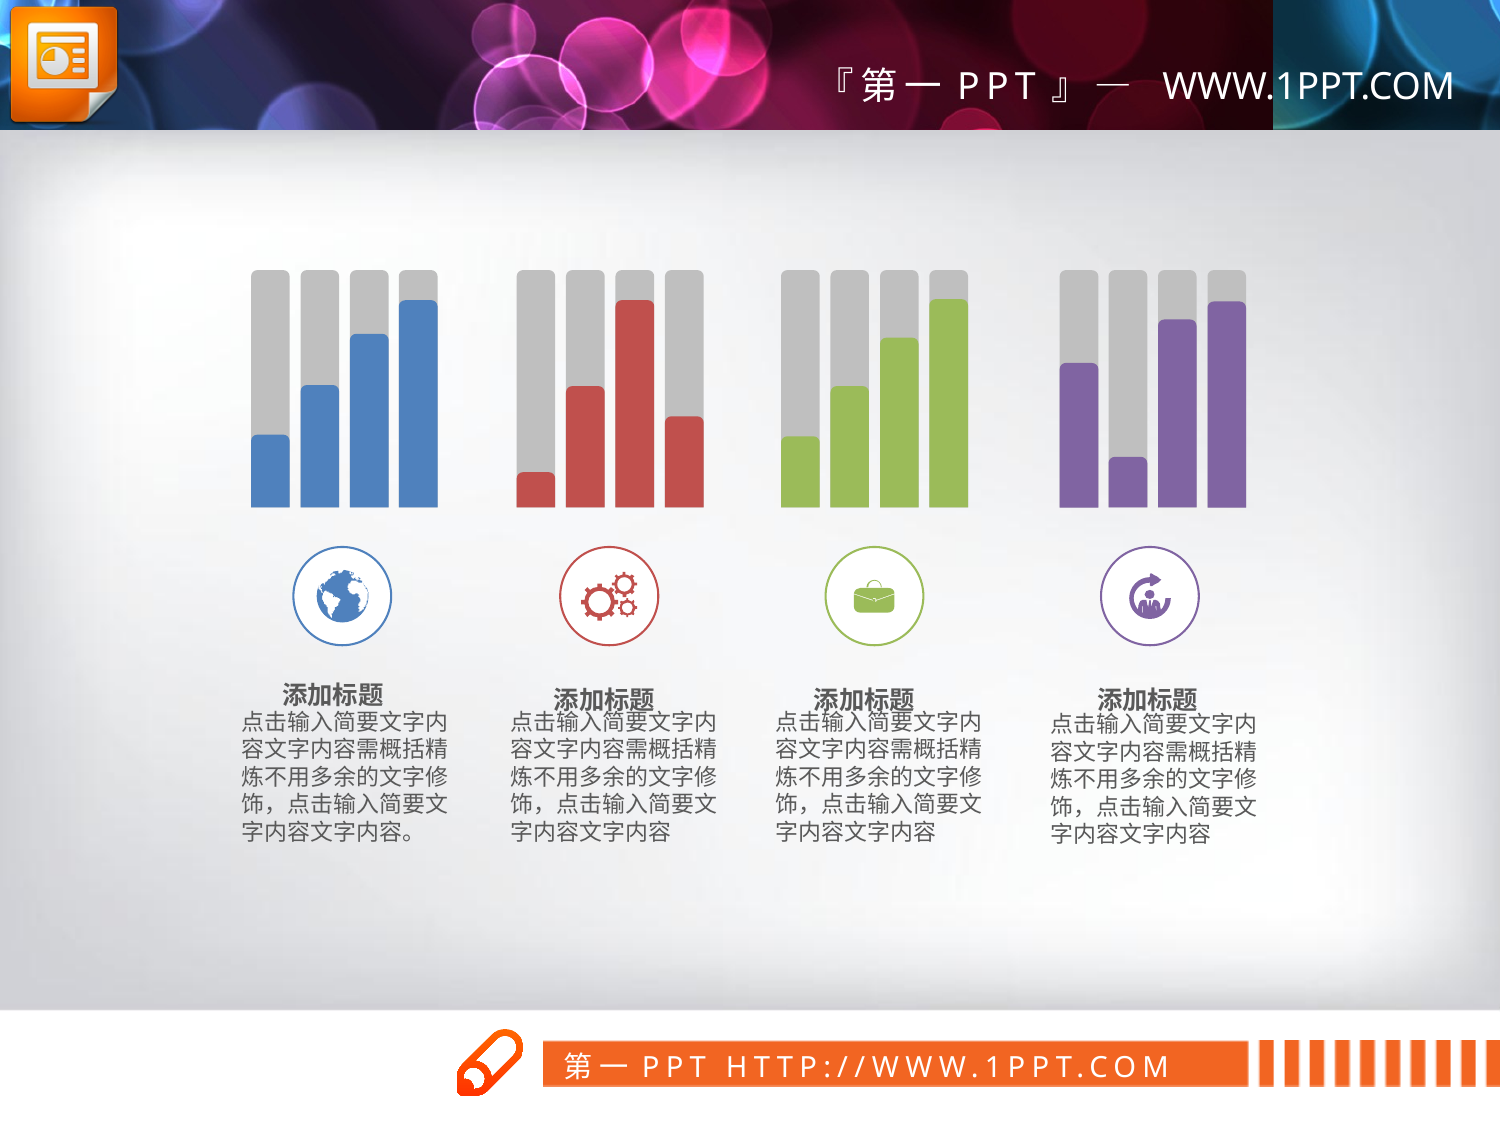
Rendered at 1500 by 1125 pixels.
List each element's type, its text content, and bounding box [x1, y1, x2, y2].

text_box [830, 386, 869, 508]
text_box 添加标题 [270, 659, 502, 712]
picture [543, 1040, 1500, 1087]
text_box [830, 270, 869, 389]
text_box [251, 270, 290, 438]
text_box 点击输入简要文字内容文字内容需概括精炼不用多余的文字修饰，点击输入简要文字内容文字内容 [1038, 703, 1270, 853]
text_box [560, 546, 659, 646]
text_box [1129, 573, 1171, 619]
text_box [880, 270, 919, 341]
text_box [615, 300, 655, 508]
picture [0, 0, 1500, 1012]
text_box [781, 270, 820, 439]
text_box [581, 571, 638, 621]
text_box 点击输入简要文字内容文字内容需概括精炼不用多余的文字修饰，点击输入简要文字内容文字内容。 [229, 701, 461, 851]
text_box [929, 270, 969, 305]
text_box [300, 385, 340, 508]
text_box [349, 270, 389, 339]
text_box [615, 270, 655, 305]
text_box 添加标题 [542, 664, 774, 717]
text_box [1108, 456, 1148, 508]
text_box [664, 416, 704, 508]
text_box [398, 300, 438, 508]
text_box [565, 270, 605, 392]
text_box 添加标题 [801, 664, 1034, 717]
text_box [781, 436, 820, 508]
text_box 添加标题 [1085, 664, 1317, 717]
text_box [293, 546, 392, 646]
text_box [349, 333, 389, 508]
text_box [1158, 319, 1197, 508]
text_box [251, 434, 290, 508]
text_box [1101, 546, 1199, 646]
text_box [565, 386, 605, 508]
text_box [1207, 301, 1247, 508]
text_box [1108, 270, 1148, 461]
text_box [300, 270, 340, 390]
text_box [1207, 270, 1247, 307]
text_box [316, 569, 369, 623]
text_box [1158, 270, 1197, 323]
text_box [516, 472, 556, 508]
text_box 点击输入简要文字内容文字内容需概括精炼不用多余的文字修饰，点击输入简要文字内容文字内容 [498, 701, 730, 851]
text_box [516, 270, 556, 477]
text_box 点击输入简要文字内容文字内容需概括精炼不用多余的文字修饰，点击输入简要文字内容文字内容 [763, 701, 995, 851]
text_box [880, 337, 919, 508]
text_box [1059, 362, 1099, 508]
text_box [929, 299, 969, 508]
text_box [1059, 270, 1099, 367]
text_box [398, 270, 438, 305]
text_box [664, 270, 704, 422]
text_box [825, 546, 924, 646]
text_box [853, 579, 895, 613]
